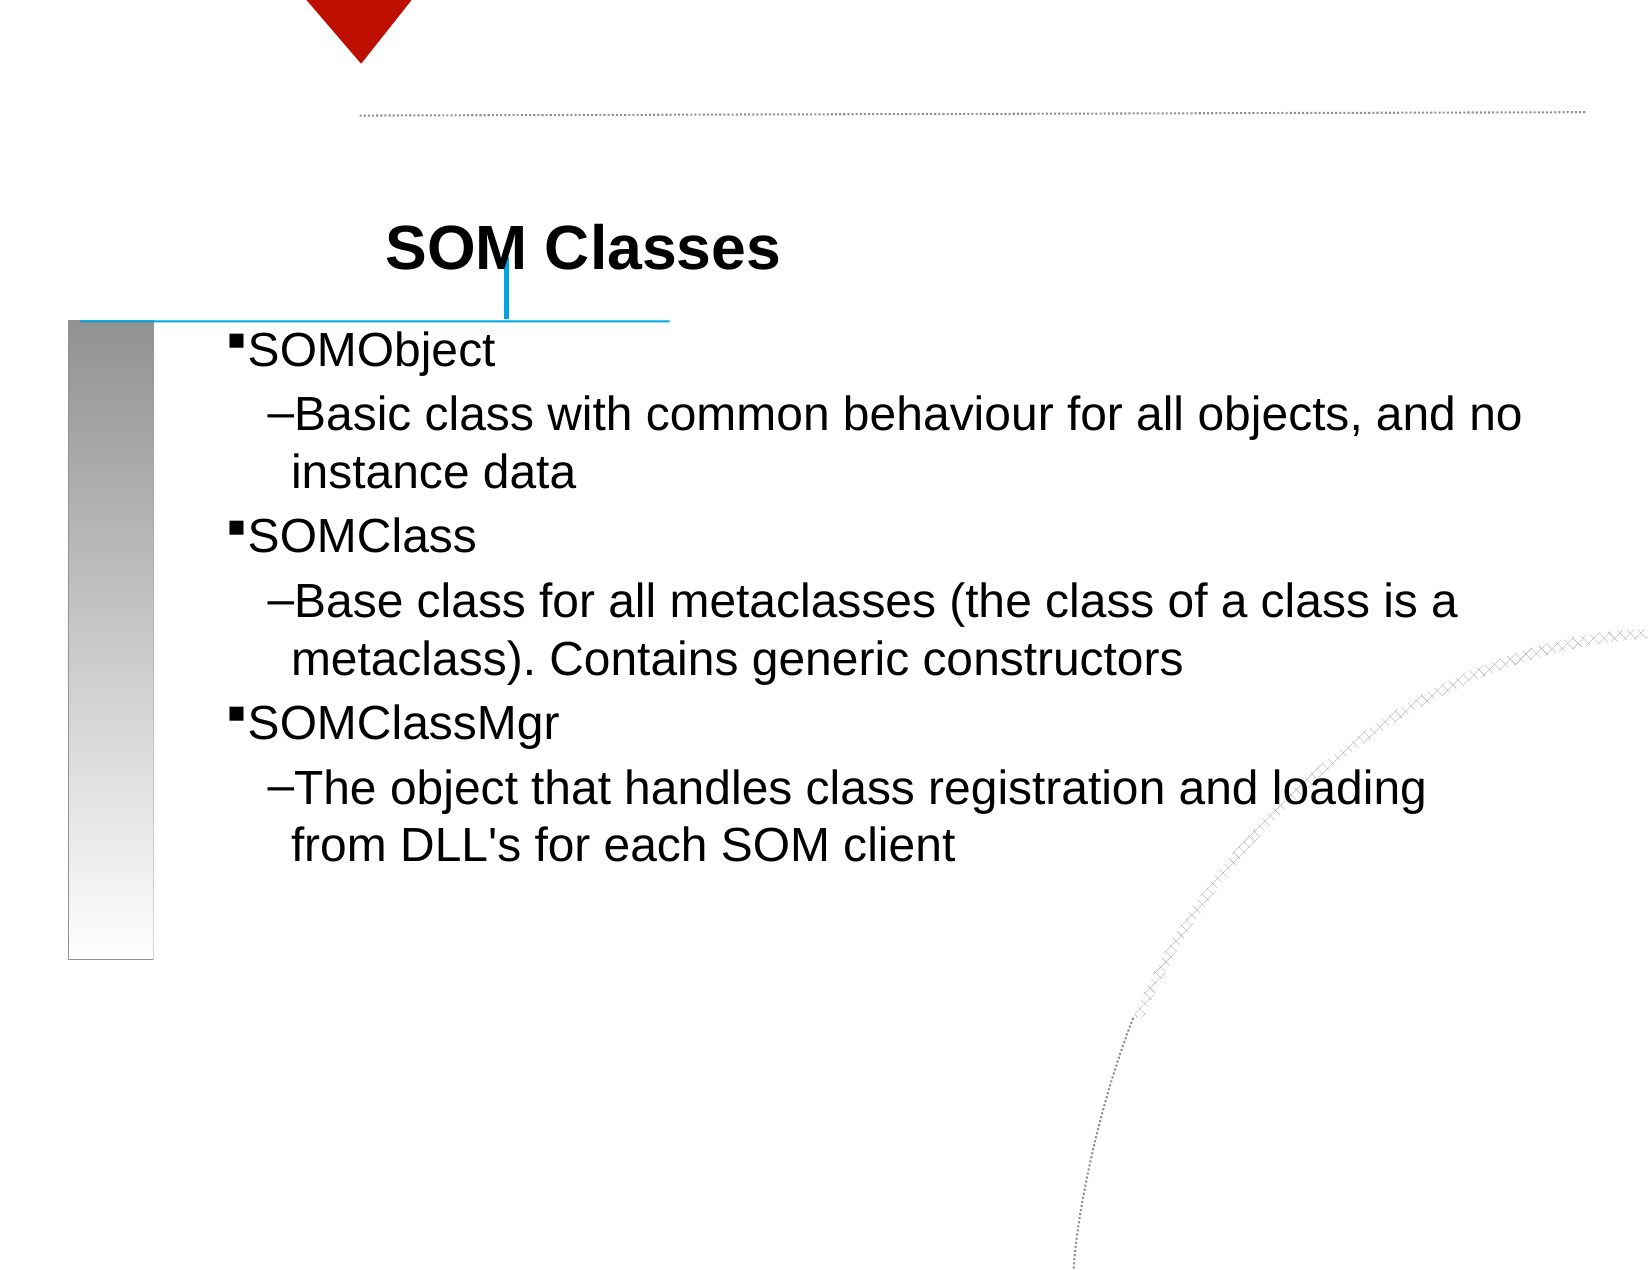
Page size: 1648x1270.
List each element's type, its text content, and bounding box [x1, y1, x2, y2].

text_box SOMObject Basic class with common behaviour for all objects, and no instance data SOMClass Base class for all metaclasses (the class of a class is a metaclass). Contains generic constructors SOMClassMgr The object that handles class registration and loading from DLL's for each SOM client [225, 318, 1530, 872]
text_box SOM Classes [385, 206, 1536, 282]
